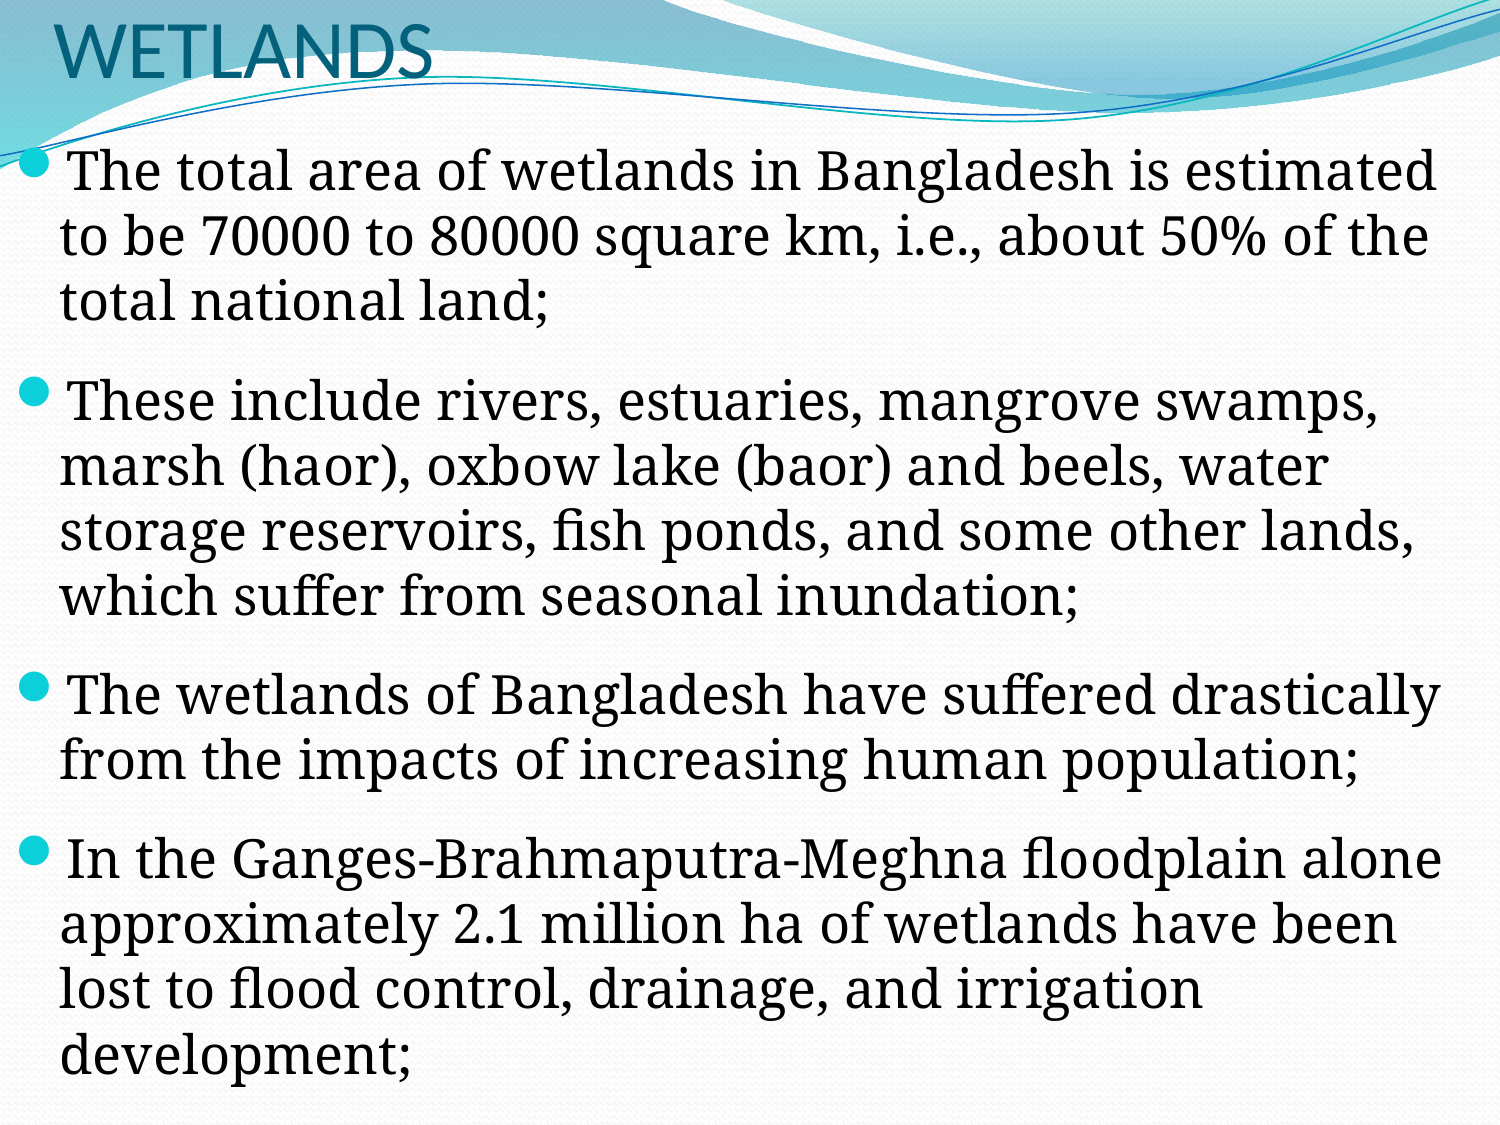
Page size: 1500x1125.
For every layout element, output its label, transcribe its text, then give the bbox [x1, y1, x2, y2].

title WETLANDS [53, 1, 1404, 96]
list The total area of wetlands in Bangladesh is estimated to be 70000 to 80000 square km, i.e., about 50% of the total national land; These include rivers, estuaries, mangrove swamps, marsh (haor), oxbow lake (baor) and beels, water storage reservoirs, fish ponds, and some other lands, which suffer from seasonal inundation; The wetlands of Bangladesh have suffered drastically from the impacts of increasing human population; In the Ganges-Brahmaputra-Meghna floodplain alone approximately 2.1 million ha of wetlands have been lost to flood control, drainage, and irrigation development; [0, 128, 1500, 1125]
